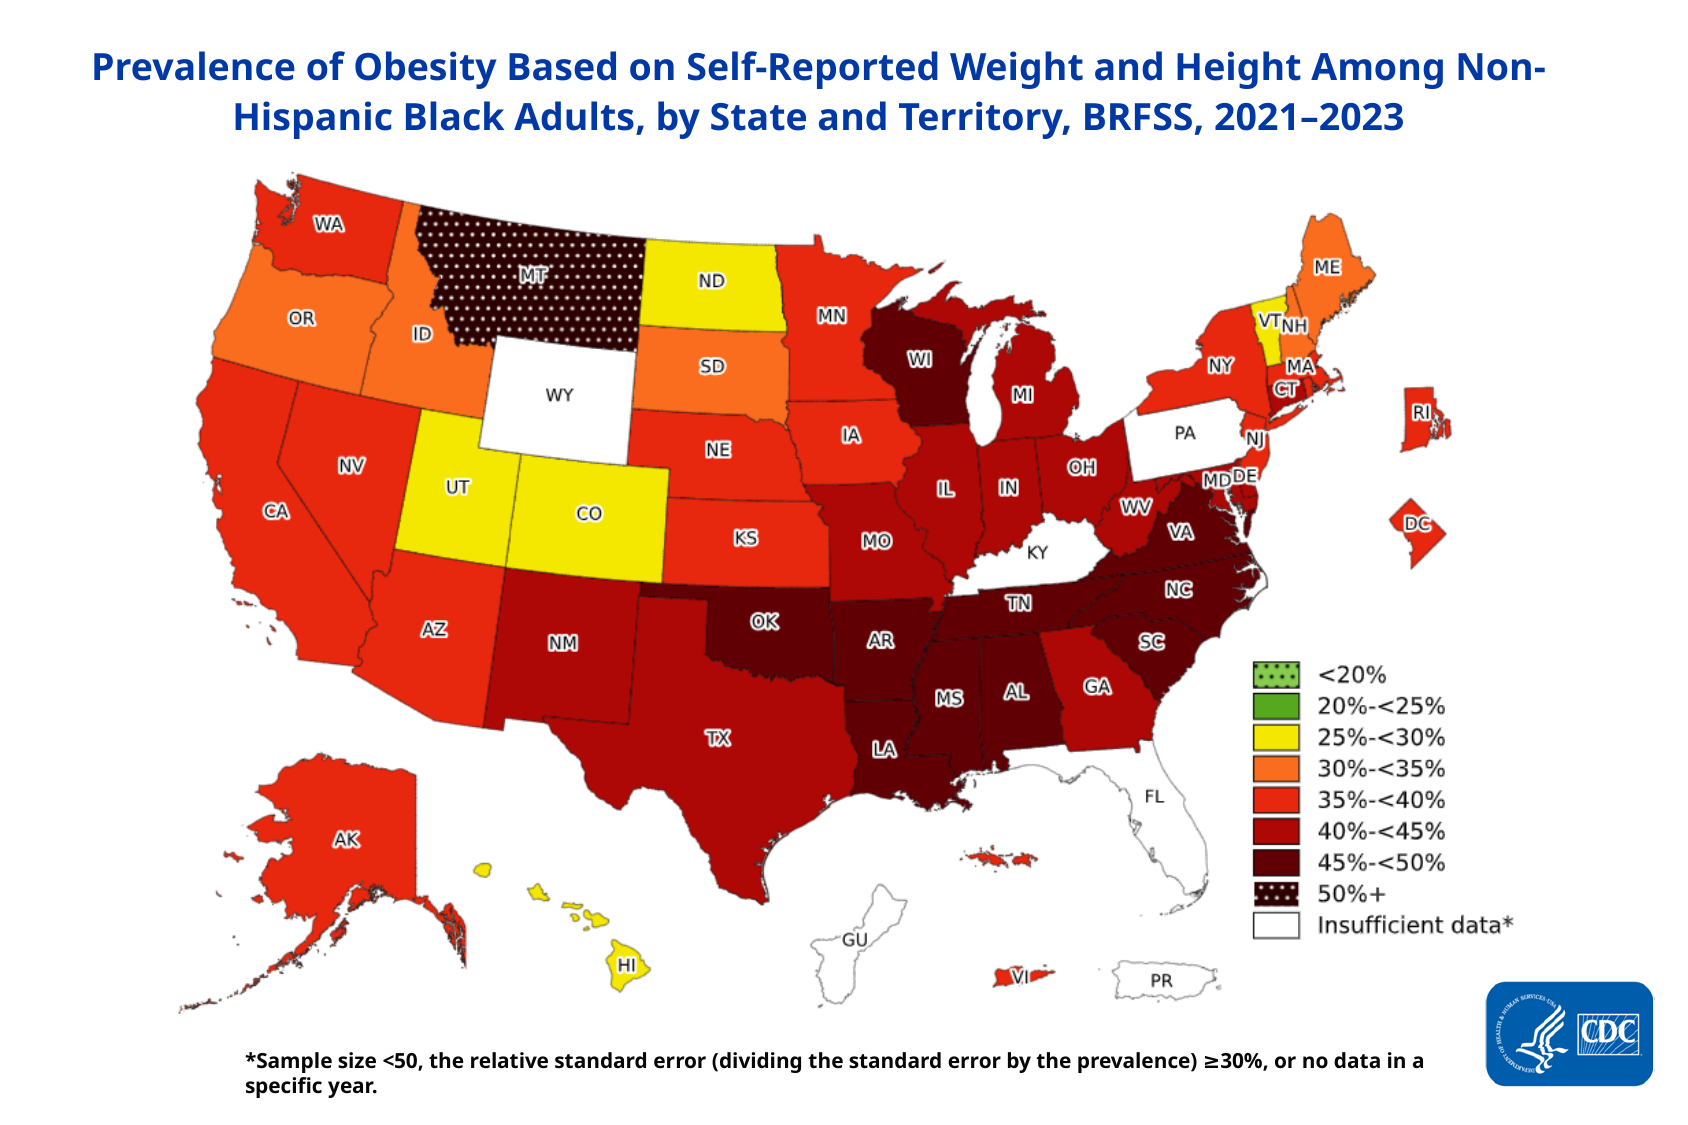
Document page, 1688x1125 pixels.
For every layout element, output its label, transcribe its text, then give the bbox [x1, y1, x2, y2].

title Prevalence of Obesity Based on Self-Reported Weight and Height Among Non-Hispanic Black Adults, by State and Territory, BRFSS, 2021–2023 [33, 47, 1605, 146]
picture [178, 153, 1655, 1090]
text_box *Sample size <50, the relative standard error (dividing the standard error by the prevalence) ≥30%, or no data in a specific year. [230, 1040, 1472, 1105]
